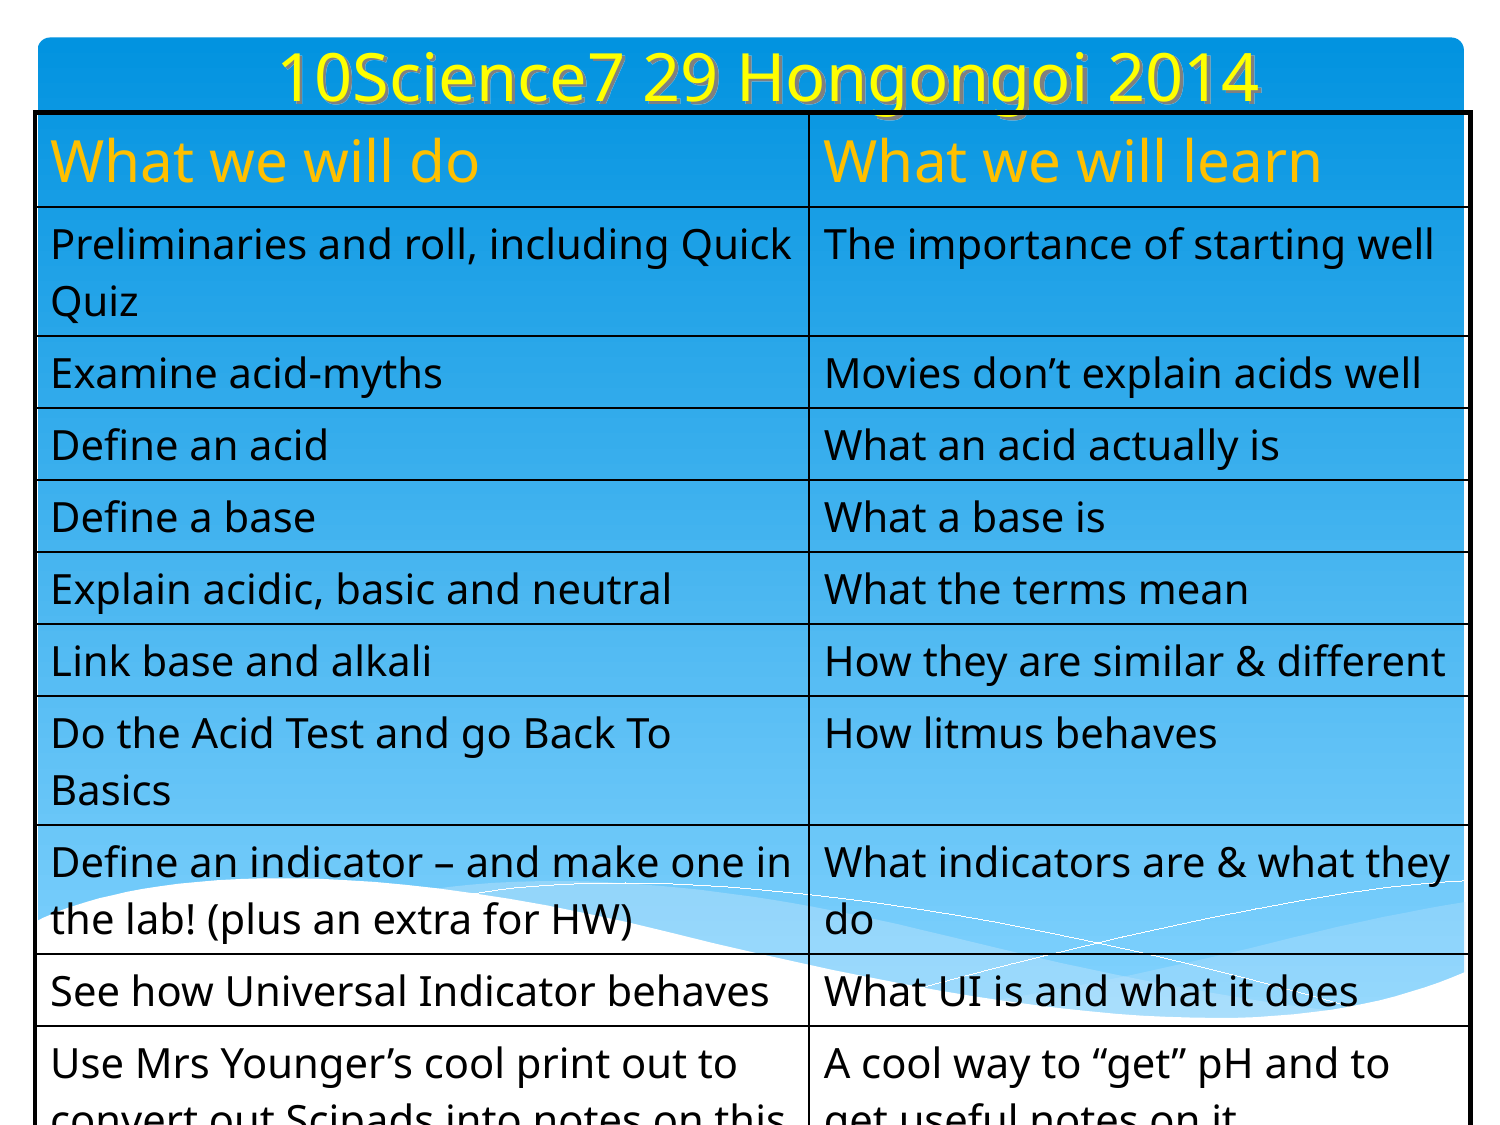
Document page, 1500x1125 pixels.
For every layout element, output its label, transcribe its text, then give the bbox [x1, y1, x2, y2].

table_cell Define a base [37, 481, 808, 551]
table_cell Do the Acid Test and go Back To Basics [37, 697, 808, 824]
table_cell Examine acid-myths [37, 337, 808, 407]
table_cell How they are similar & different [810, 625, 1468, 695]
table_cell See how Universal Indicator behaves [37, 955, 808, 1025]
table_cell Define an indicator – and make one in the lab! (plus an extra for HW) [37, 826, 808, 953]
table_cell What an acid actually is [810, 409, 1468, 479]
table_cell What the terms mean [810, 553, 1468, 623]
table_cell What UI is and what it does [810, 955, 1468, 1025]
table_cell What a base is [810, 481, 1468, 551]
table_header What we will do [37, 115, 808, 206]
table_cell Preliminaries and roll, including Quick Quiz [37, 208, 808, 335]
table_cell What indicators are & what they do [810, 826, 1468, 953]
table_cell The importance of starting well [810, 208, 1468, 335]
table_cell Link base and alkali [37, 625, 808, 695]
table_cell Movies don’t explain acids well [810, 337, 1468, 407]
table_cell How litmus behaves [810, 697, 1468, 824]
text_box 10Science7 29 Hongongoi 2014 [162, 24, 1375, 110]
table_cell Explain acidic, basic and neutral [37, 553, 808, 623]
table_cell Define an acid [37, 409, 808, 479]
table_cell A cool way to “get” pH and to get useful notes on it. [810, 1027, 1468, 1125]
table_cell Use Mrs Younger’s cool print out to convert out Scipads into notes on this topic [37, 1027, 808, 1125]
table_header What we will learn [810, 115, 1468, 206]
